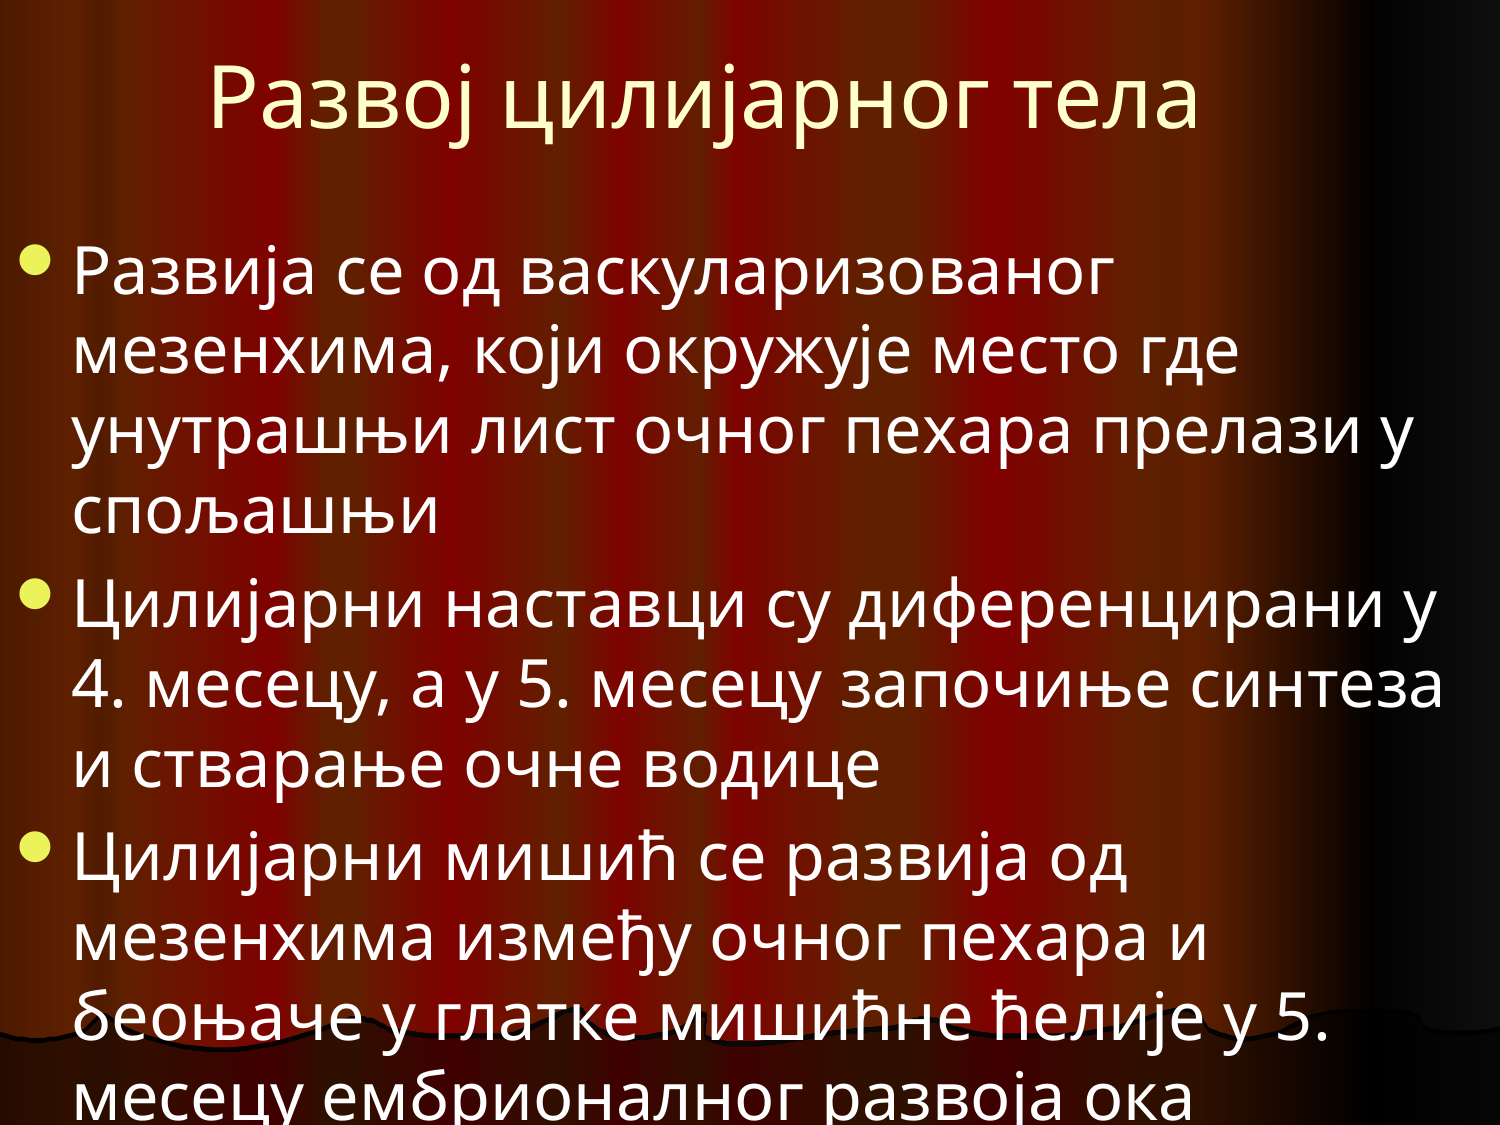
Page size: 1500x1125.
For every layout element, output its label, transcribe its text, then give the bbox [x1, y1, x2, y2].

title Развој цилијарног тела [29, 0, 1380, 188]
list Развија се од васкуларизованог мезенхима, који окружује место где унутрашњи лист очног пехара прелази у спољашњи Цилијарни наставци су диференцирани у 4. месецу, а у 5. месецу започиње синтеза и стварање очне водице Цилијарни мишић се развија од мезенхима између очног пехара и беоњаче у глатке мишићне ћелије у 5. месецу ембрионалног развоја ока [0, 219, 1500, 964]
